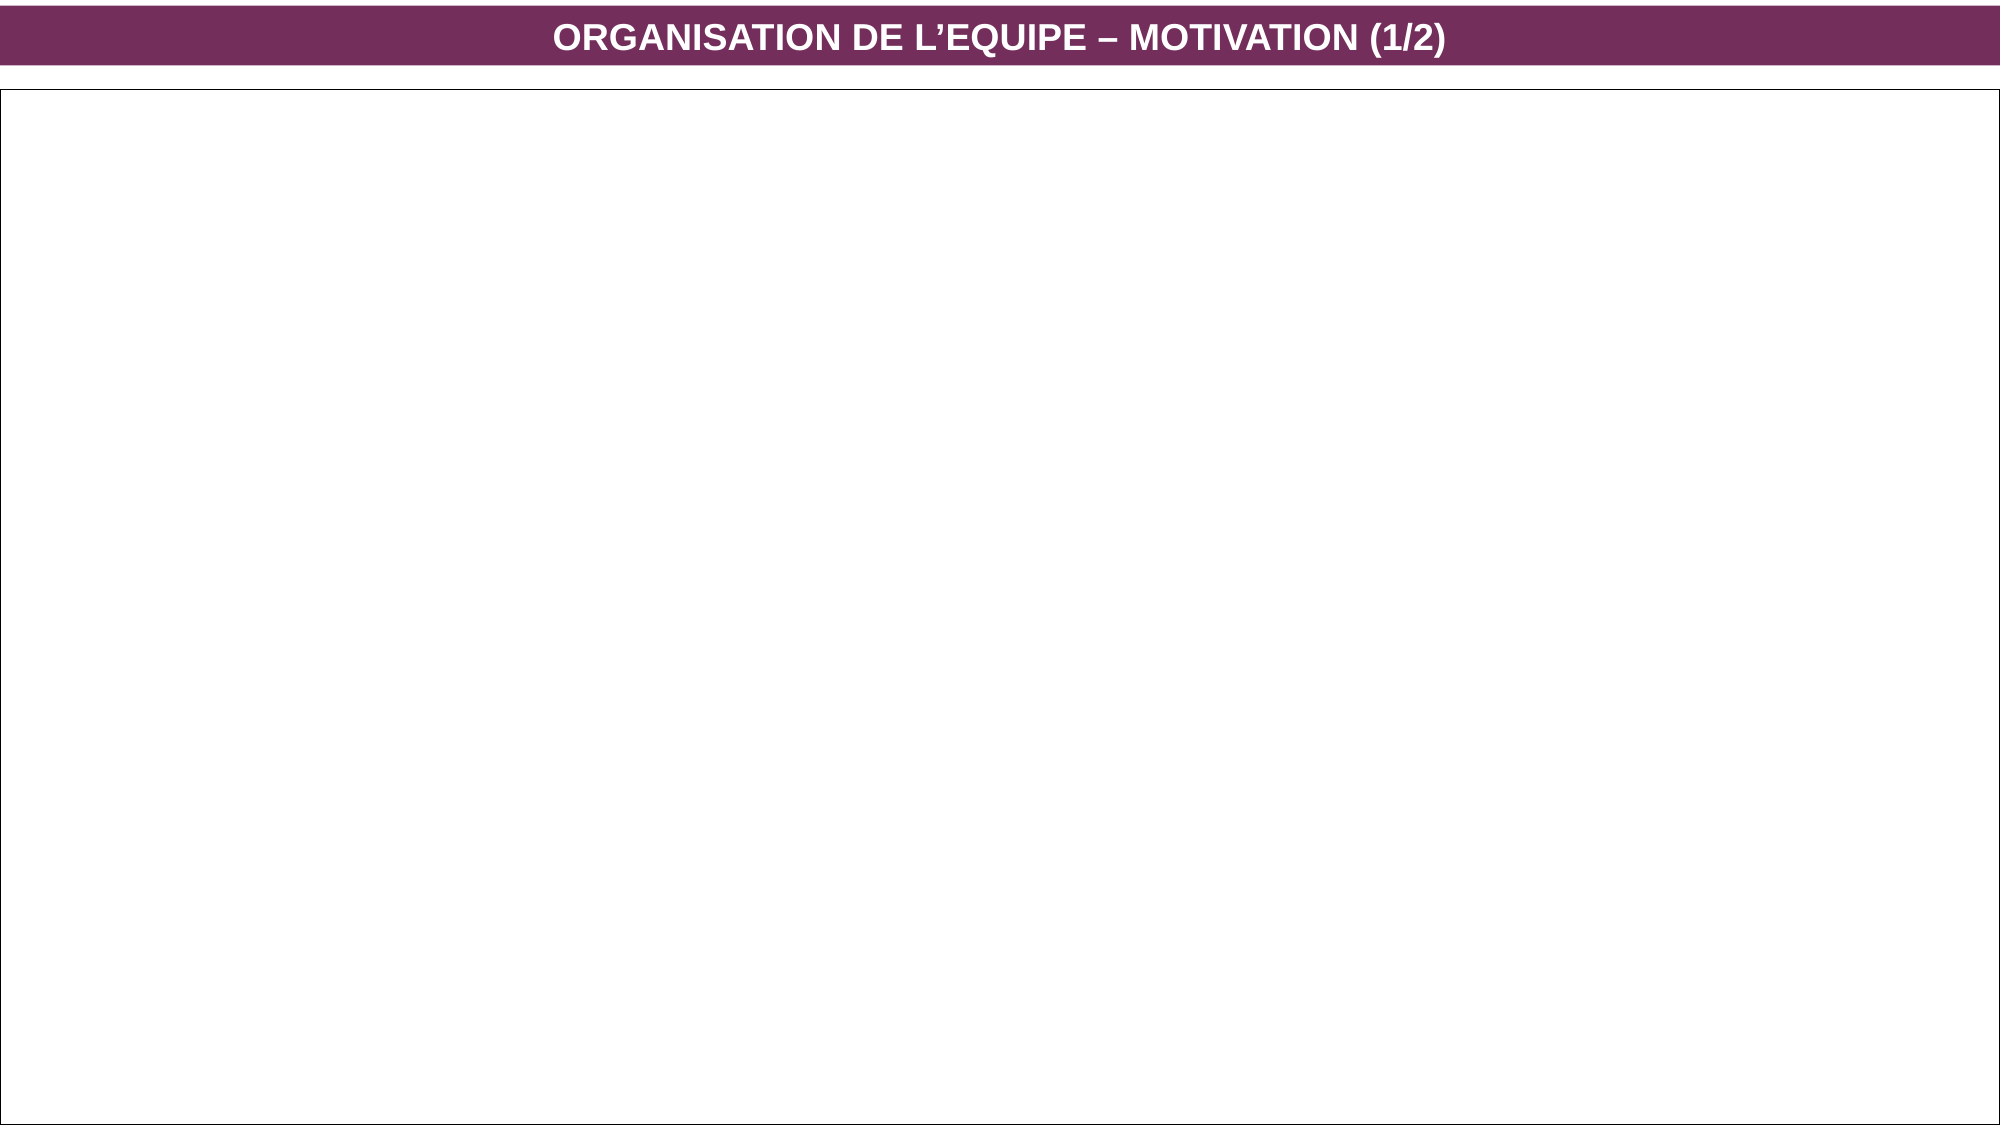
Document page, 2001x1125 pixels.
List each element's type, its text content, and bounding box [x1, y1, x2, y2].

text_box ORGANISATION DE L’EQUIPE – MOTIVATION (1/2) [0, 5, 2000, 66]
text_box [0, 89, 2000, 1125]
